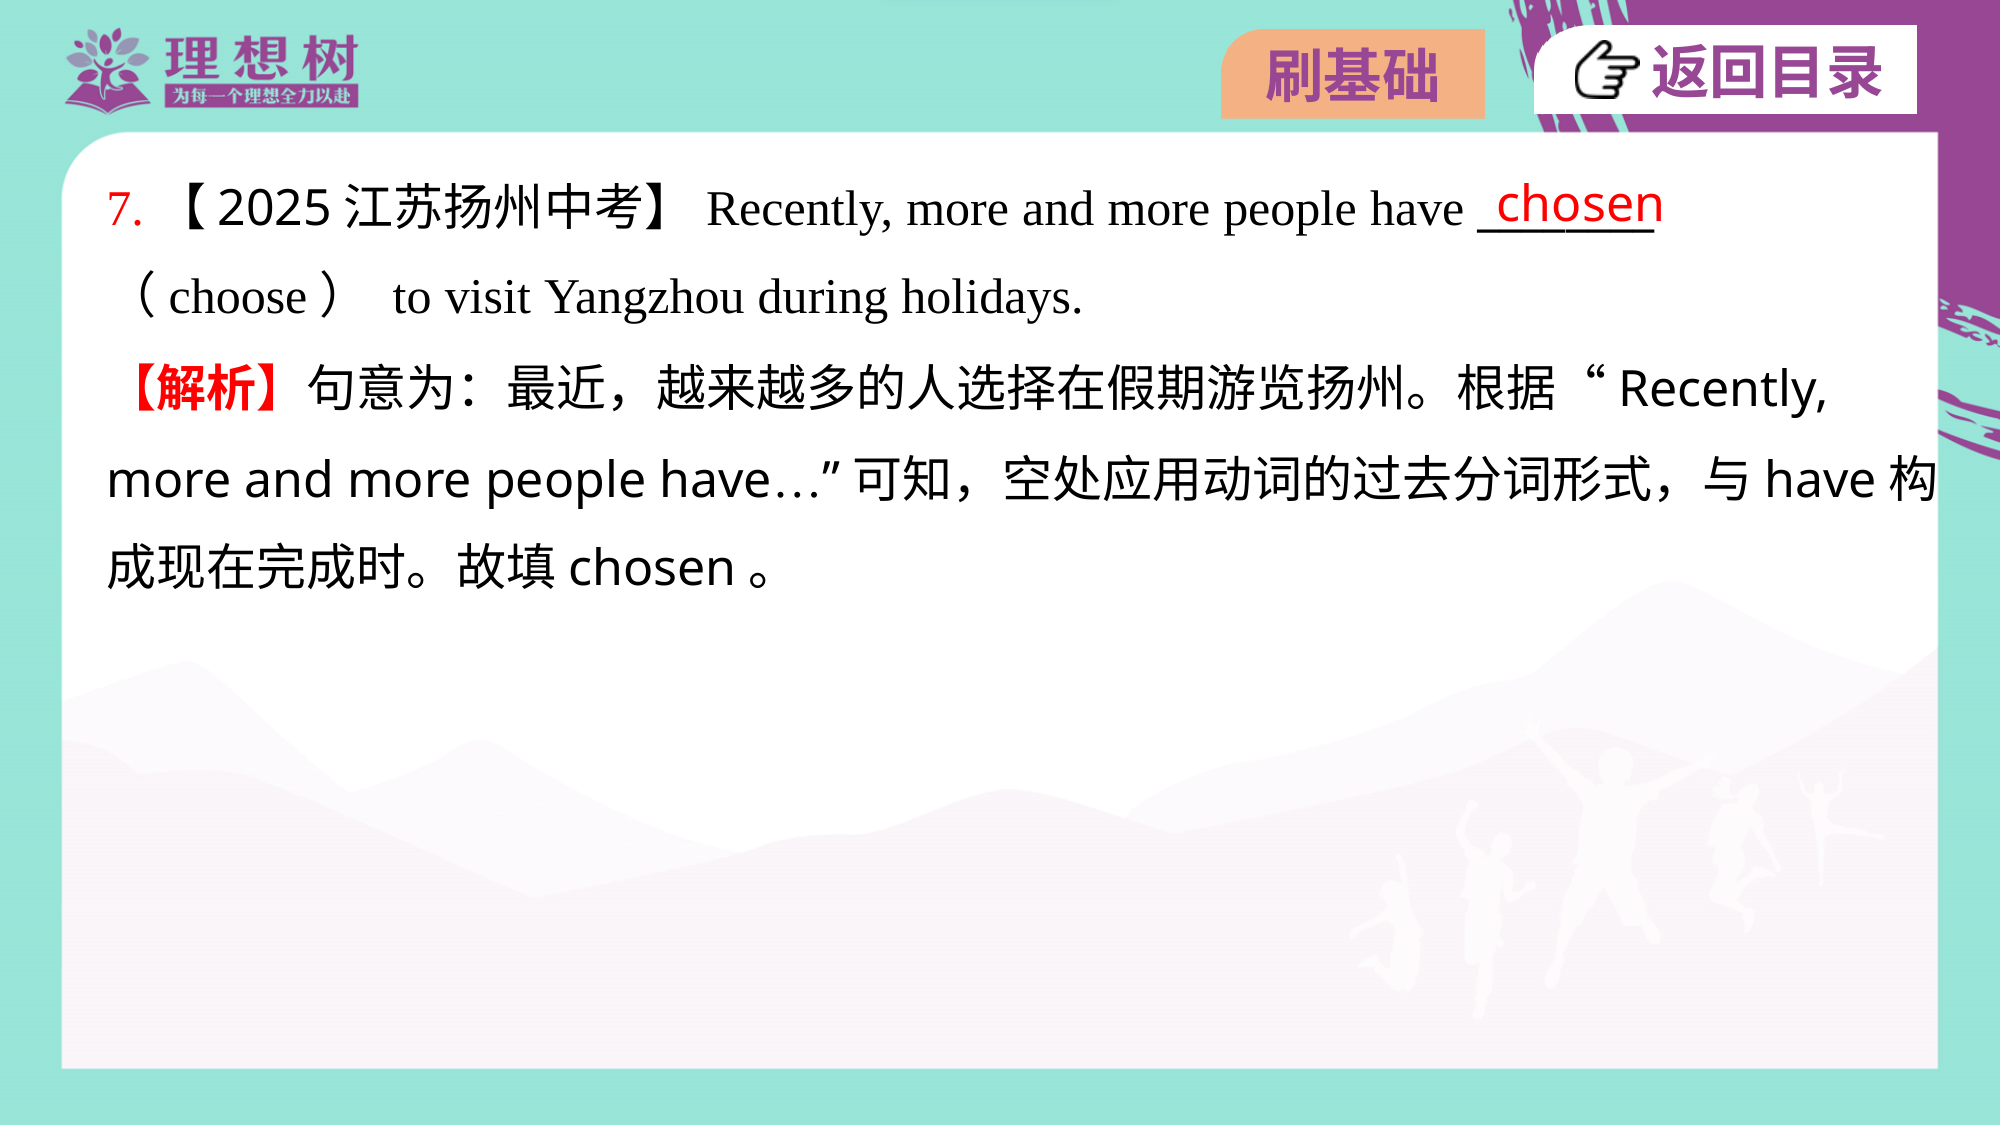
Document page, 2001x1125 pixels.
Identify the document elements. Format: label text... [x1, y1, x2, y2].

text_box chosen [1488, 139, 1675, 221]
text_box 7.【2025江苏扬州中考】Recently, more and more people have ________ （choose） to visit Yangzhou during holidays. [106, 143, 1895, 314]
text_box 【解析】句意为：最近，越来越多的人选择在假期游览扬州。根据“Recently, more and more people have…”可知，空处应用动词的过去分词形式，与have构 成现在完成时。故填chosen。 [106, 324, 1895, 586]
picture [0, 0, 2000, 1125]
